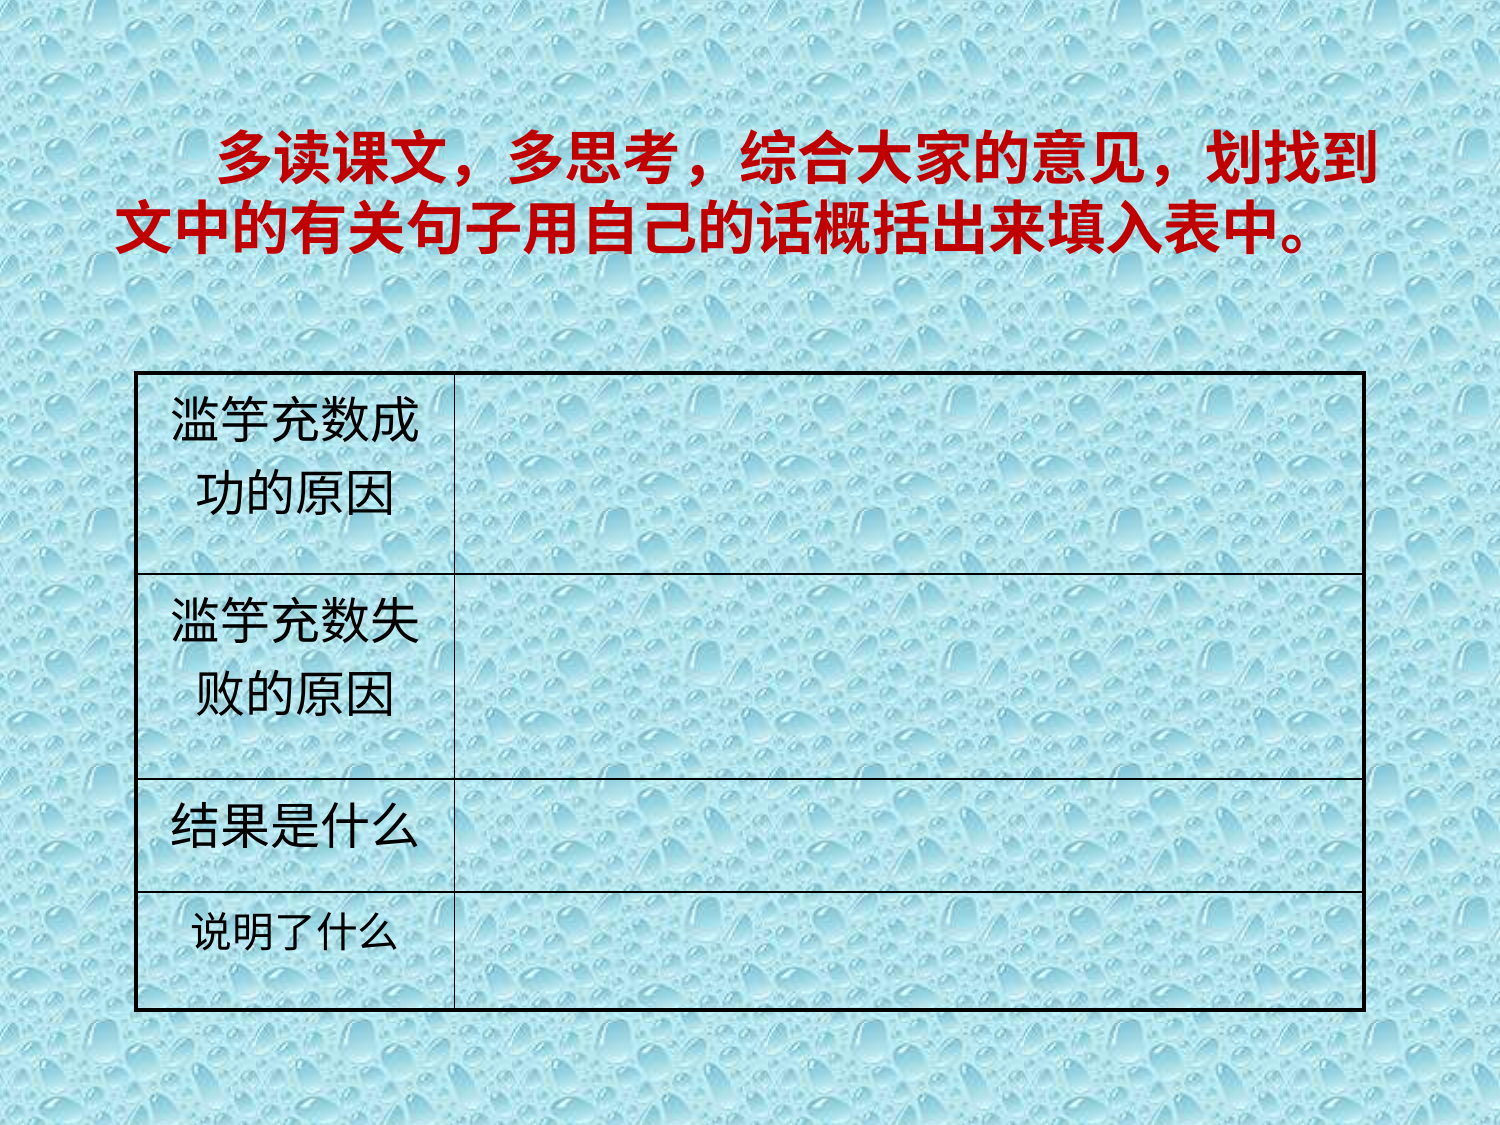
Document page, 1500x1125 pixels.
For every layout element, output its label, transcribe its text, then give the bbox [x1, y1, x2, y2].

table_cell [455, 893, 1362, 1008]
table_cell [455, 780, 1362, 891]
table_cell 结果是什么 [138, 780, 454, 891]
table_header [455, 375, 1362, 573]
picture [0, 0, 1500, 1125]
table_header 滥竽充数成功的原因 [138, 375, 454, 573]
table_cell 滥竽充数失败的原因 [138, 575, 454, 778]
table_cell [455, 575, 1362, 778]
table_cell 说明了什么 [138, 893, 454, 1008]
text_box 多读课文，多思考，综合大家的意见，划找到文中的有关句子用自己的话概括出来填入表中。 [100, 113, 1412, 269]
